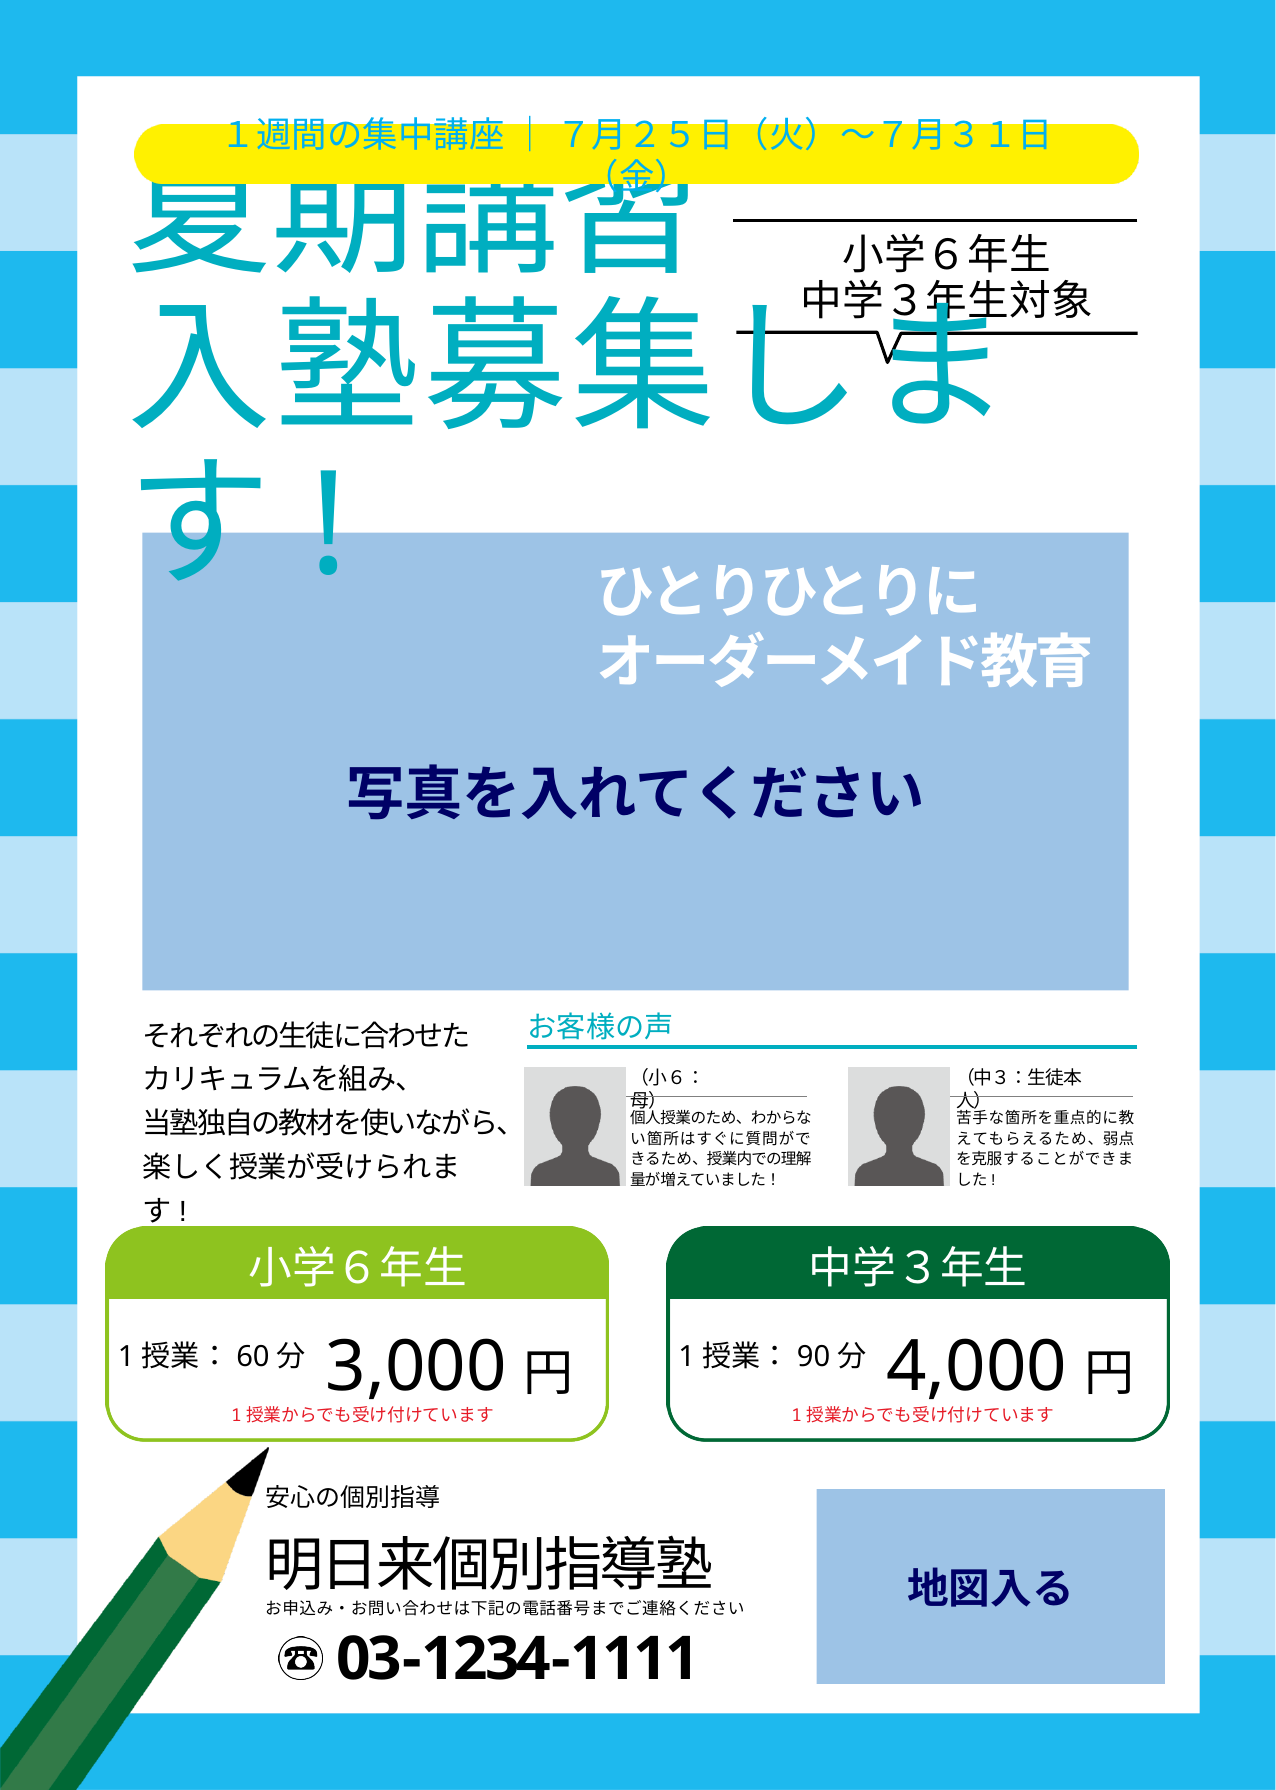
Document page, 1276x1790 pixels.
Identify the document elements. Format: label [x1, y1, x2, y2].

text_box [624, 1065, 807, 1097]
text_box [733, 220, 1138, 363]
picture [0, 0, 1276, 1790]
text_box [527, 1007, 1138, 1047]
text_box [950, 1065, 1133, 1097]
text_box [665, 1226, 1170, 1442]
text_box [105, 1226, 609, 1442]
text_box [134, 124, 1139, 184]
